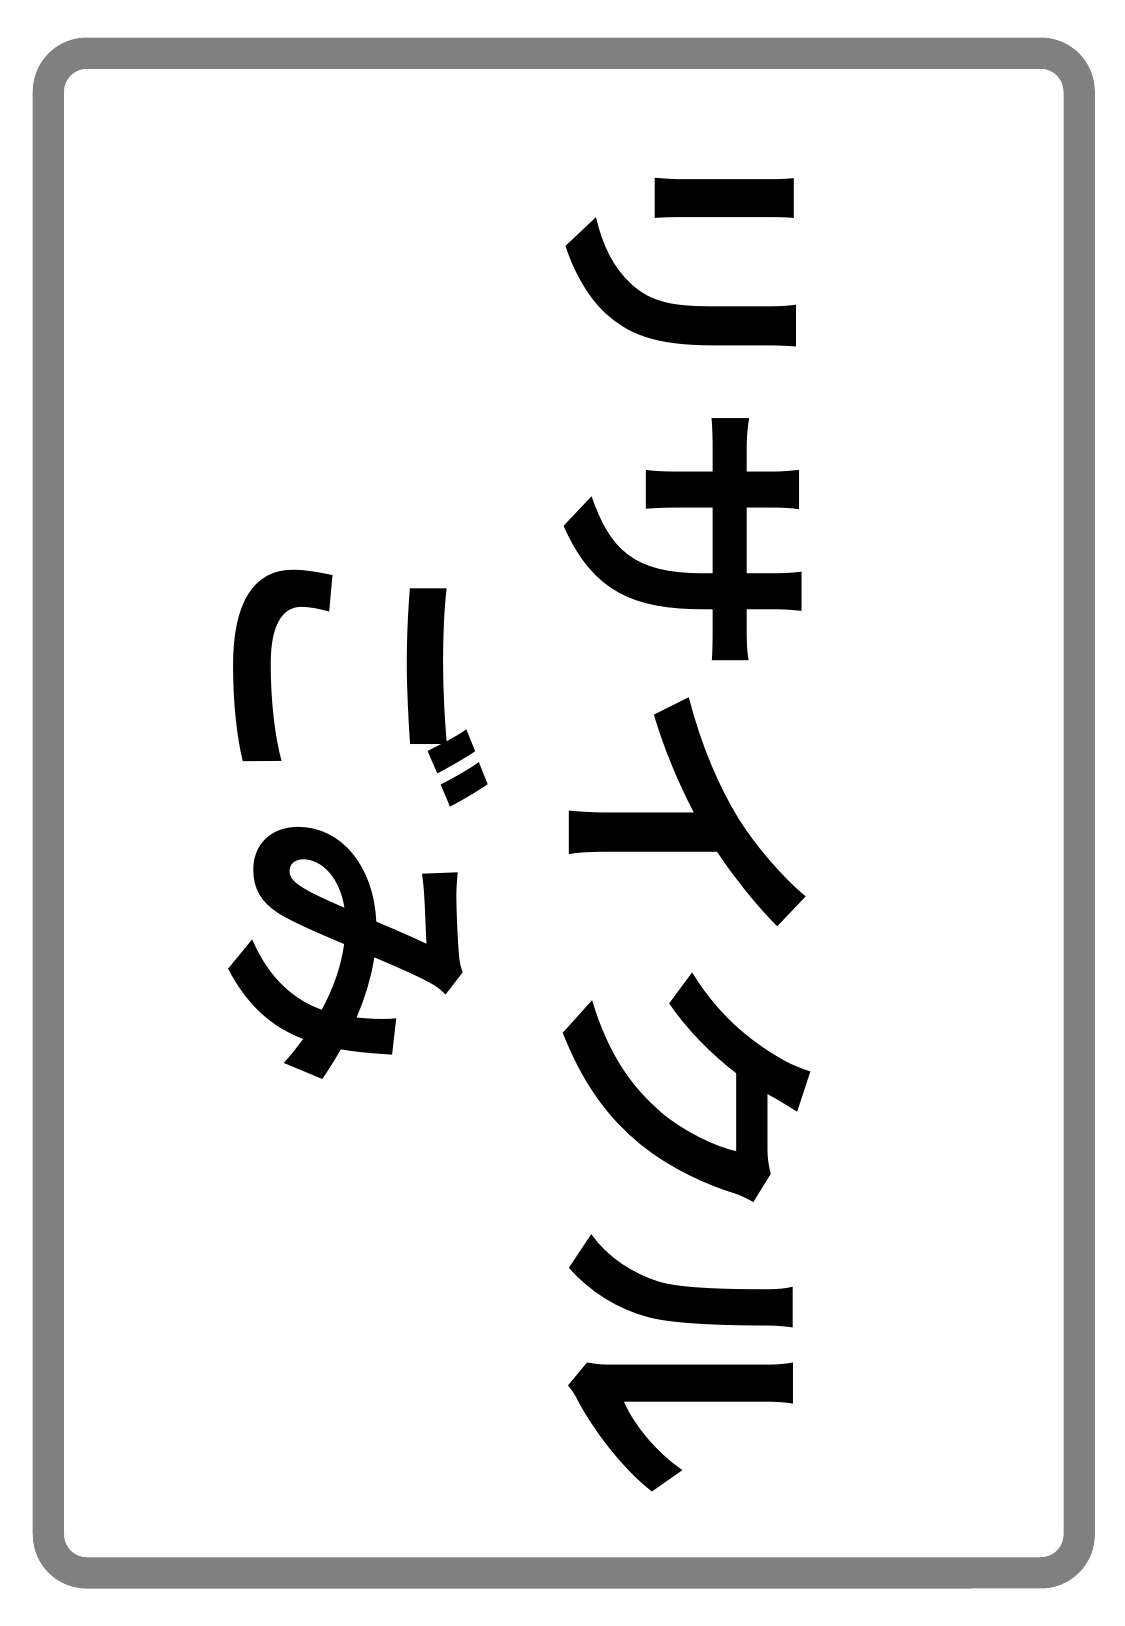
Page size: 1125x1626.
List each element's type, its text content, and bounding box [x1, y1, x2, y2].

text_box リサイクル ごみ [185, 52, 888, 1573]
text_box [46, 51, 1082, 1576]
